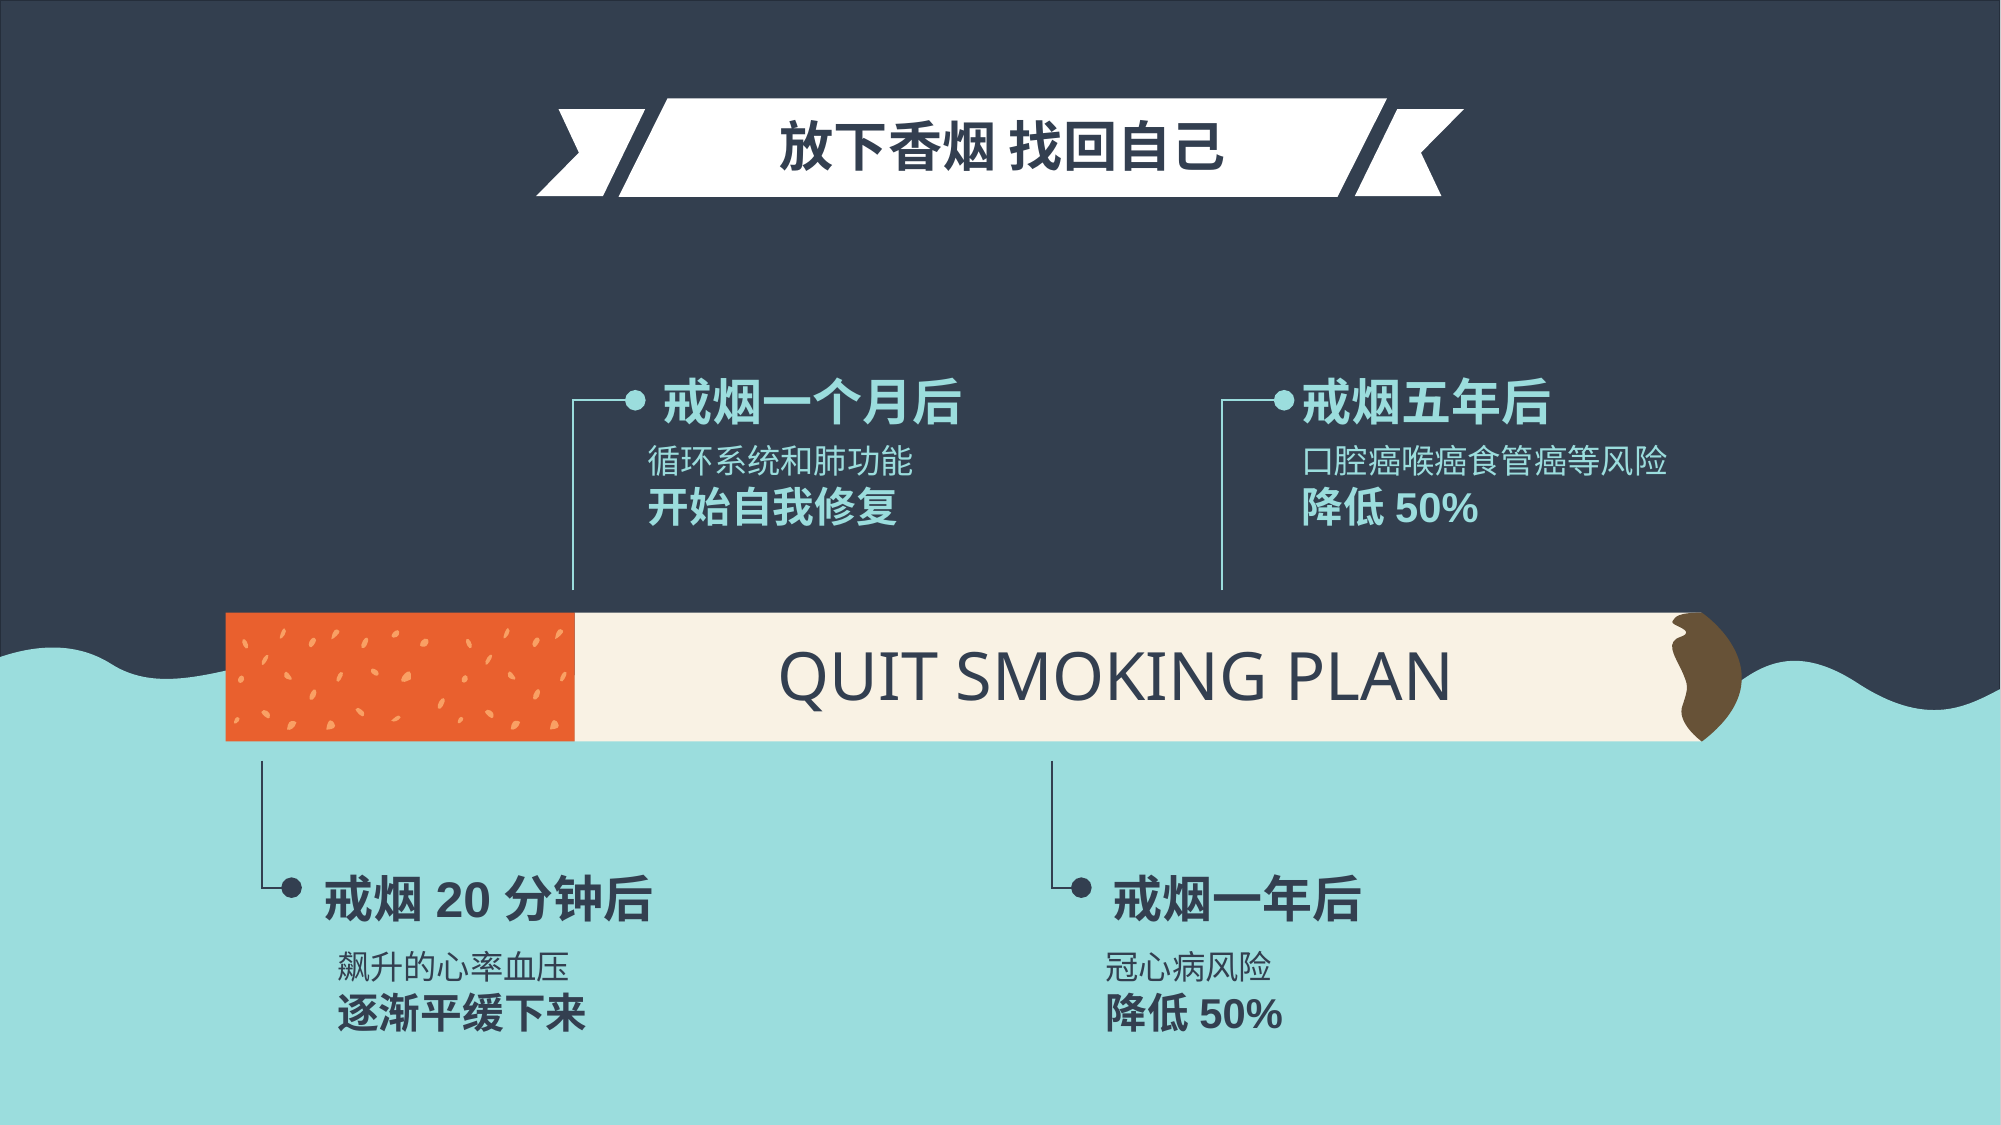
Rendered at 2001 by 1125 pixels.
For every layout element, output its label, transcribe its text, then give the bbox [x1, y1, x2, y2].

text_box 口腔癌喉癌食管癌等风险 降低50% [1286, 433, 1683, 538]
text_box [0, 546, 2000, 746]
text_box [0, 746, 2000, 1125]
text_box 戒烟一个月后 [647, 363, 978, 438]
text_box 循环系统和肺功能 开始自我修复 [632, 433, 929, 538]
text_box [230, 627, 570, 731]
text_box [536, 98, 1464, 197]
text_box 戒烟五年后 [1286, 363, 1567, 438]
text_box [572, 389, 646, 546]
text_box [1221, 389, 1295, 546]
